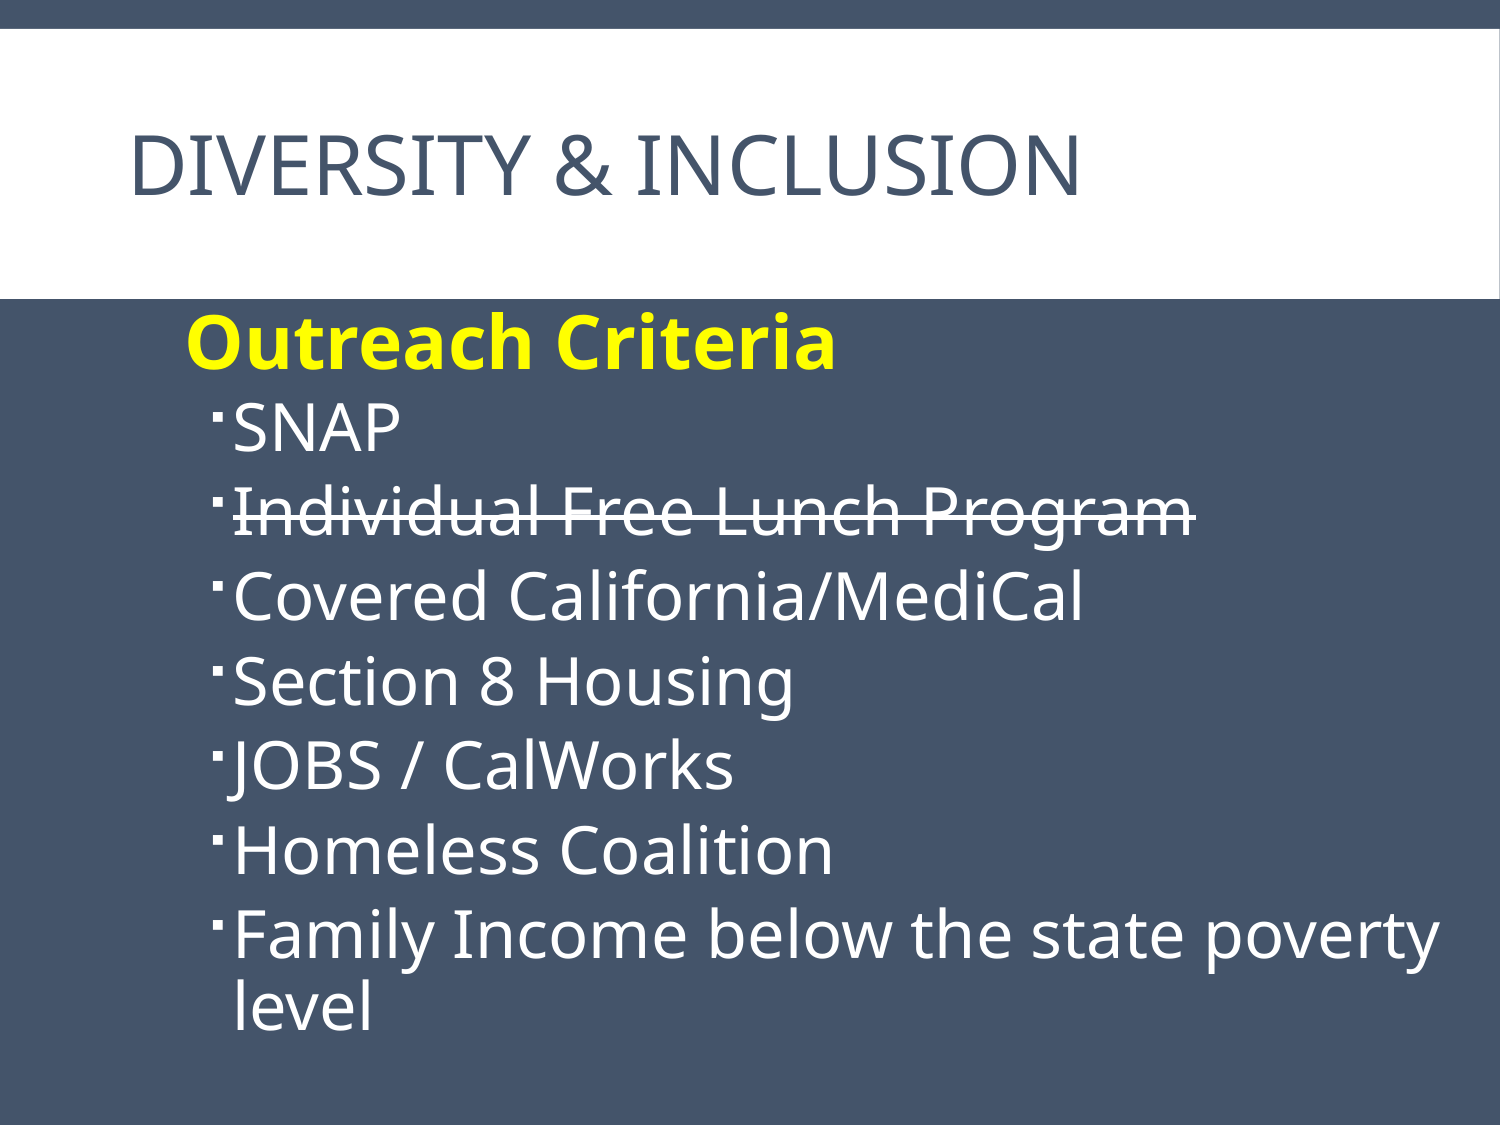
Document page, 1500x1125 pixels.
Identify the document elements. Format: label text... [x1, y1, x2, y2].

list Outreach Criteria SNAP Individual Free Lunch Program Covered California/MediCal Section 8 Housing JOBS / CalWorks Homeless Coalition Family Income below the state poverty level [150, 296, 1475, 1122]
title Diversity & Inclusion [112, 46, 1388, 295]
